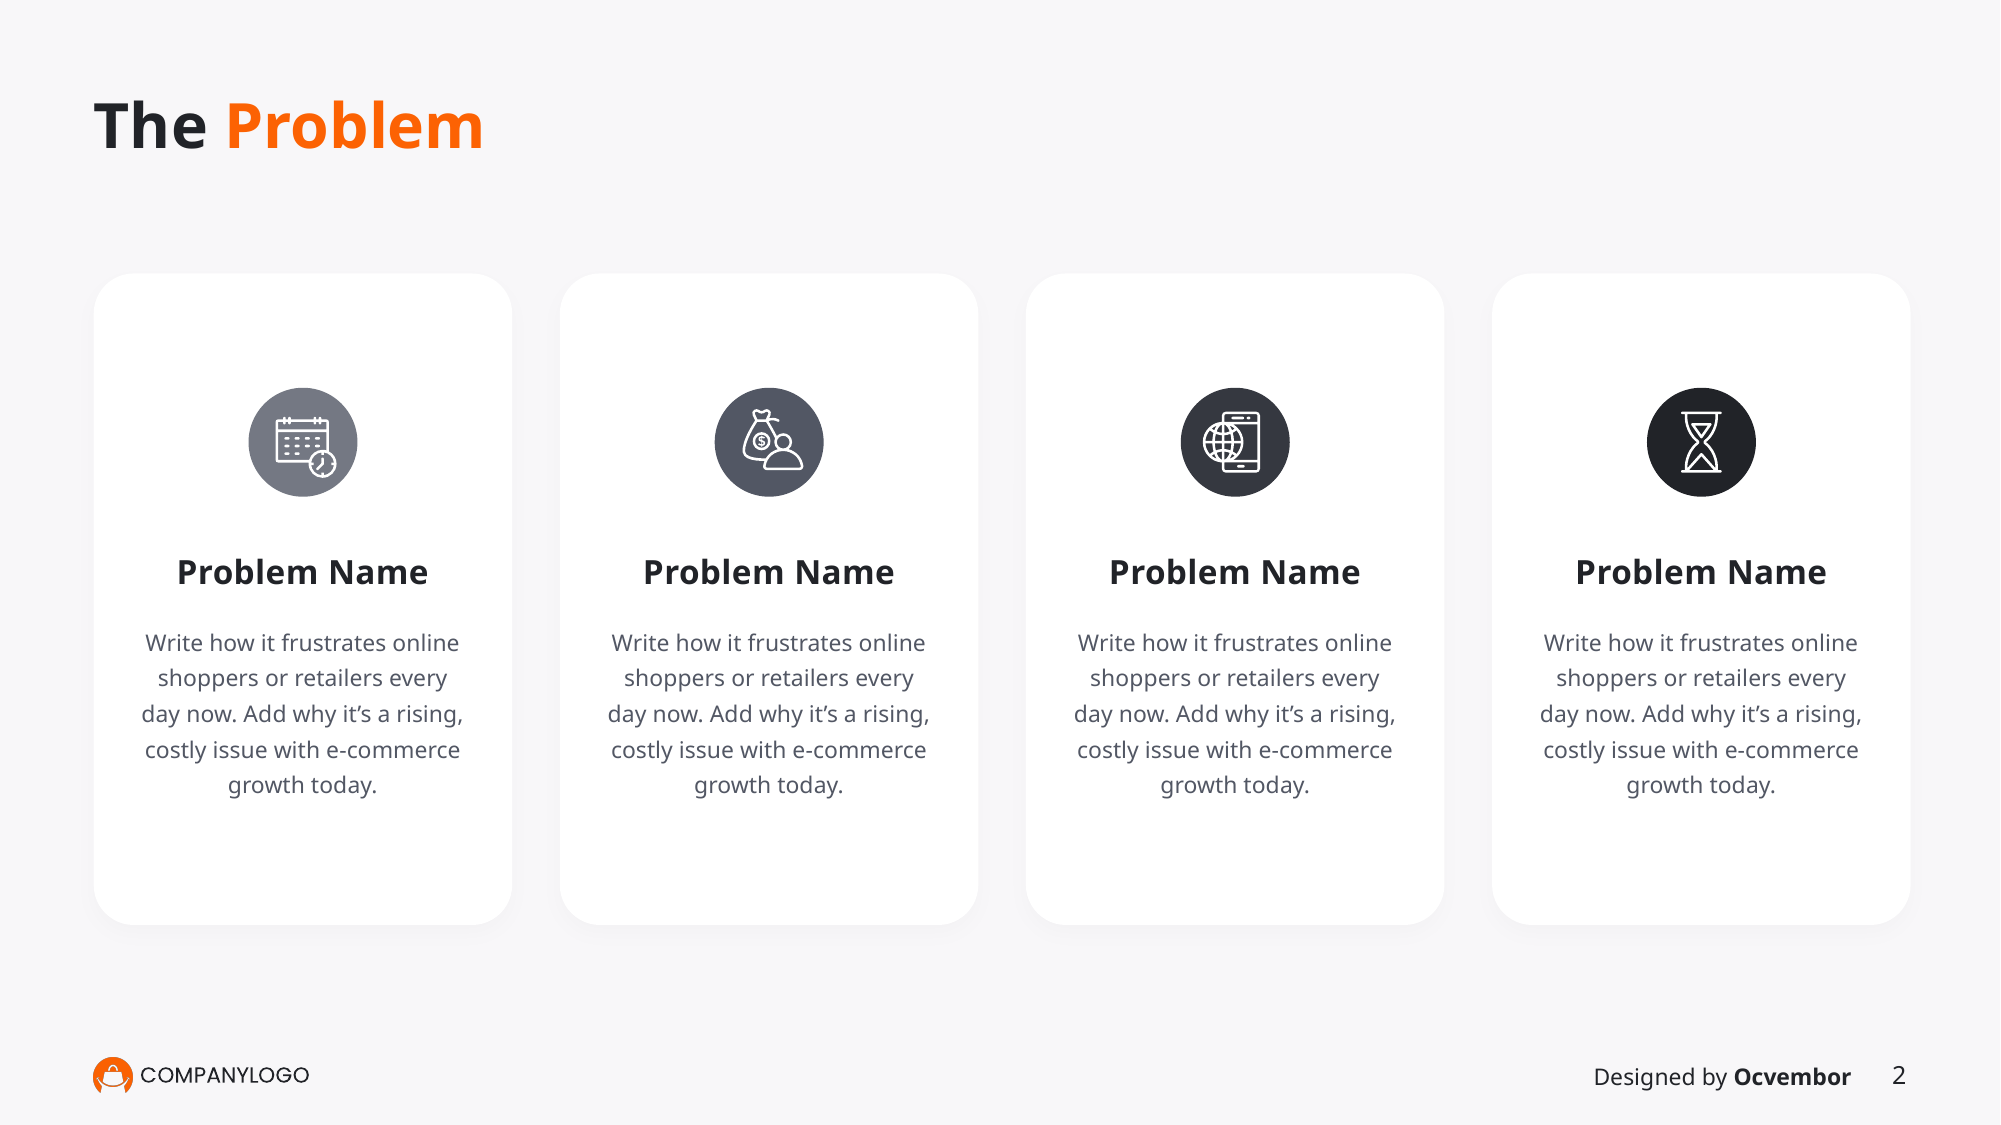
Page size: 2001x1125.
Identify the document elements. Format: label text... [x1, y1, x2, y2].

text_box Write how it frustrates online shoppers or retailers every day now. Add why it’s a rising, costly issue with e-commerce growth today. [1539, 612, 1863, 806]
picture [93, 1057, 133, 1093]
text_box Problem Name [141, 536, 465, 599]
text_box [1025, 272, 1446, 926]
text_box Write how it frustrates online shoppers or retailers every day now. Add why it’s a rising, costly issue with e-commerce growth today. [141, 612, 465, 806]
text_box [742, 409, 804, 471]
text_box [559, 272, 980, 926]
text_box Write how it frustrates online shoppers or retailers every day now. Add why it’s a rising, costly issue with e-commerce growth today. [1073, 612, 1397, 806]
text_box [275, 416, 337, 478]
title The Problem [93, 85, 1907, 162]
text_box [92, 272, 513, 926]
text_box [247, 386, 359, 498]
text_box [1491, 272, 1912, 926]
text_box Problem Name [1073, 536, 1397, 599]
text_box Write how it frustrates online shoppers or retailers every day now. Add why it’s a rising, costly issue with e-commerce growth today. [607, 612, 931, 806]
text_box [713, 386, 825, 498]
text_box Problem Name [1539, 536, 1863, 599]
text_box [1646, 386, 1757, 498]
text_box [1179, 386, 1291, 498]
text_box [1202, 411, 1261, 473]
text_box [1681, 411, 1722, 473]
text_box Problem Name [607, 536, 931, 599]
